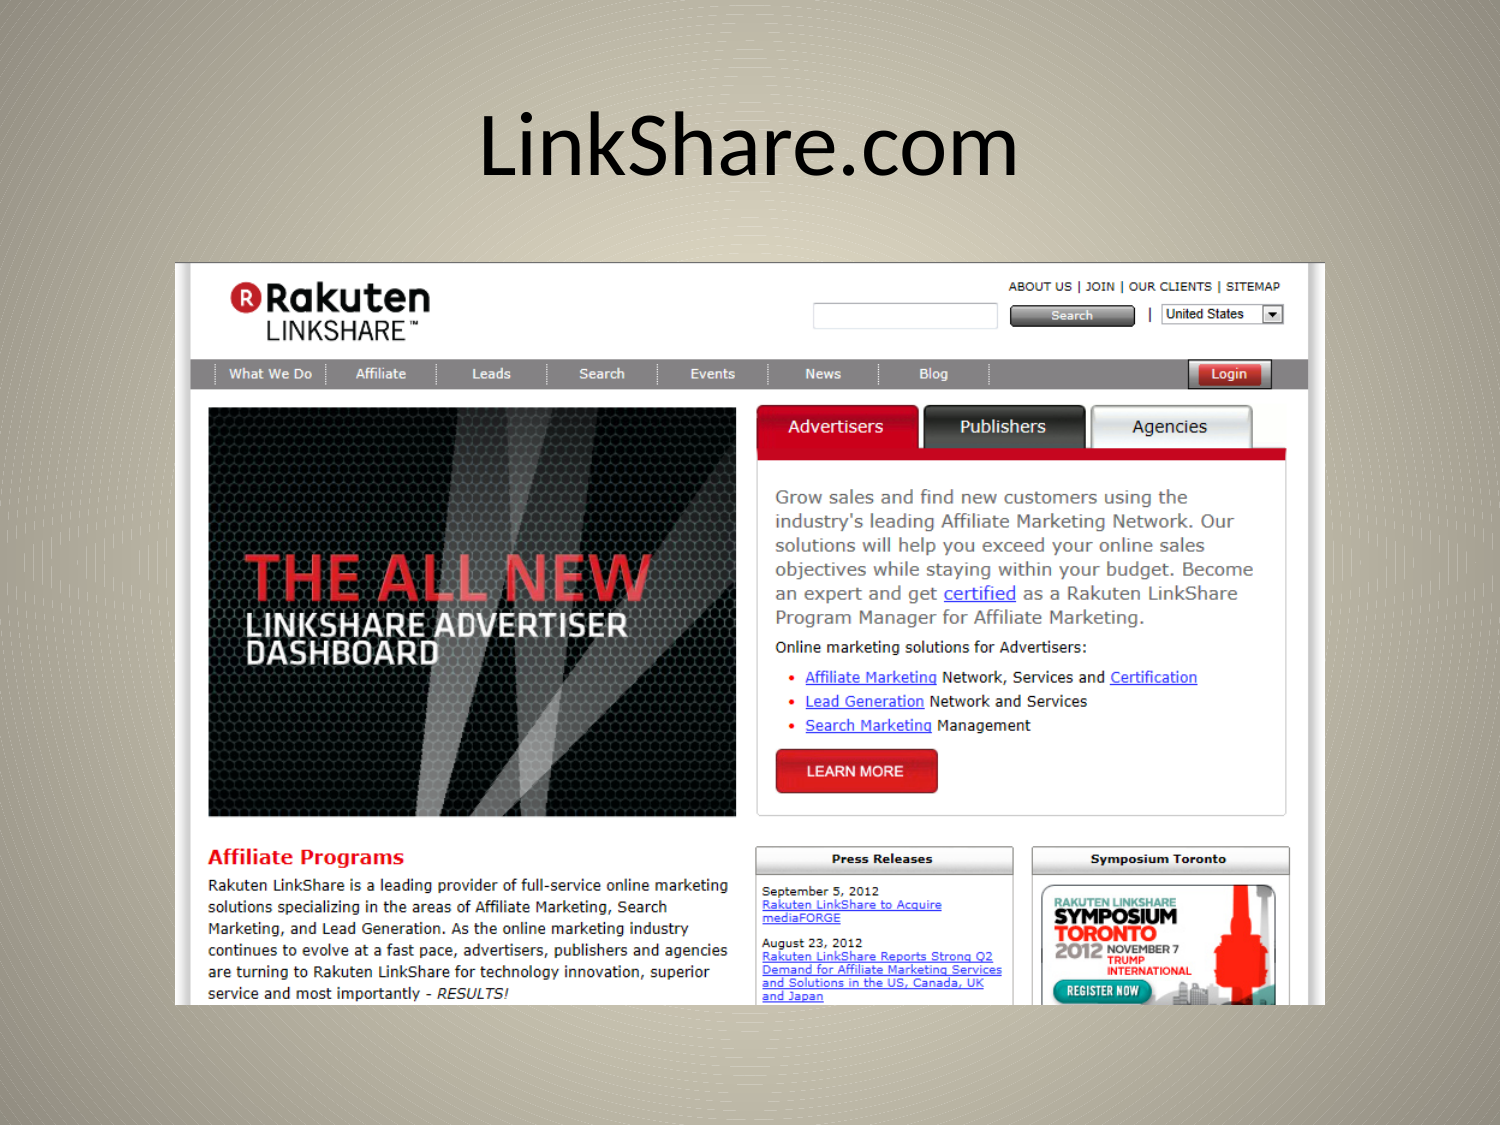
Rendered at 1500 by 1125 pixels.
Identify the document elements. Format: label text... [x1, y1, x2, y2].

title LinkShare.com [75, 45, 1425, 233]
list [174, 262, 1325, 1006]
